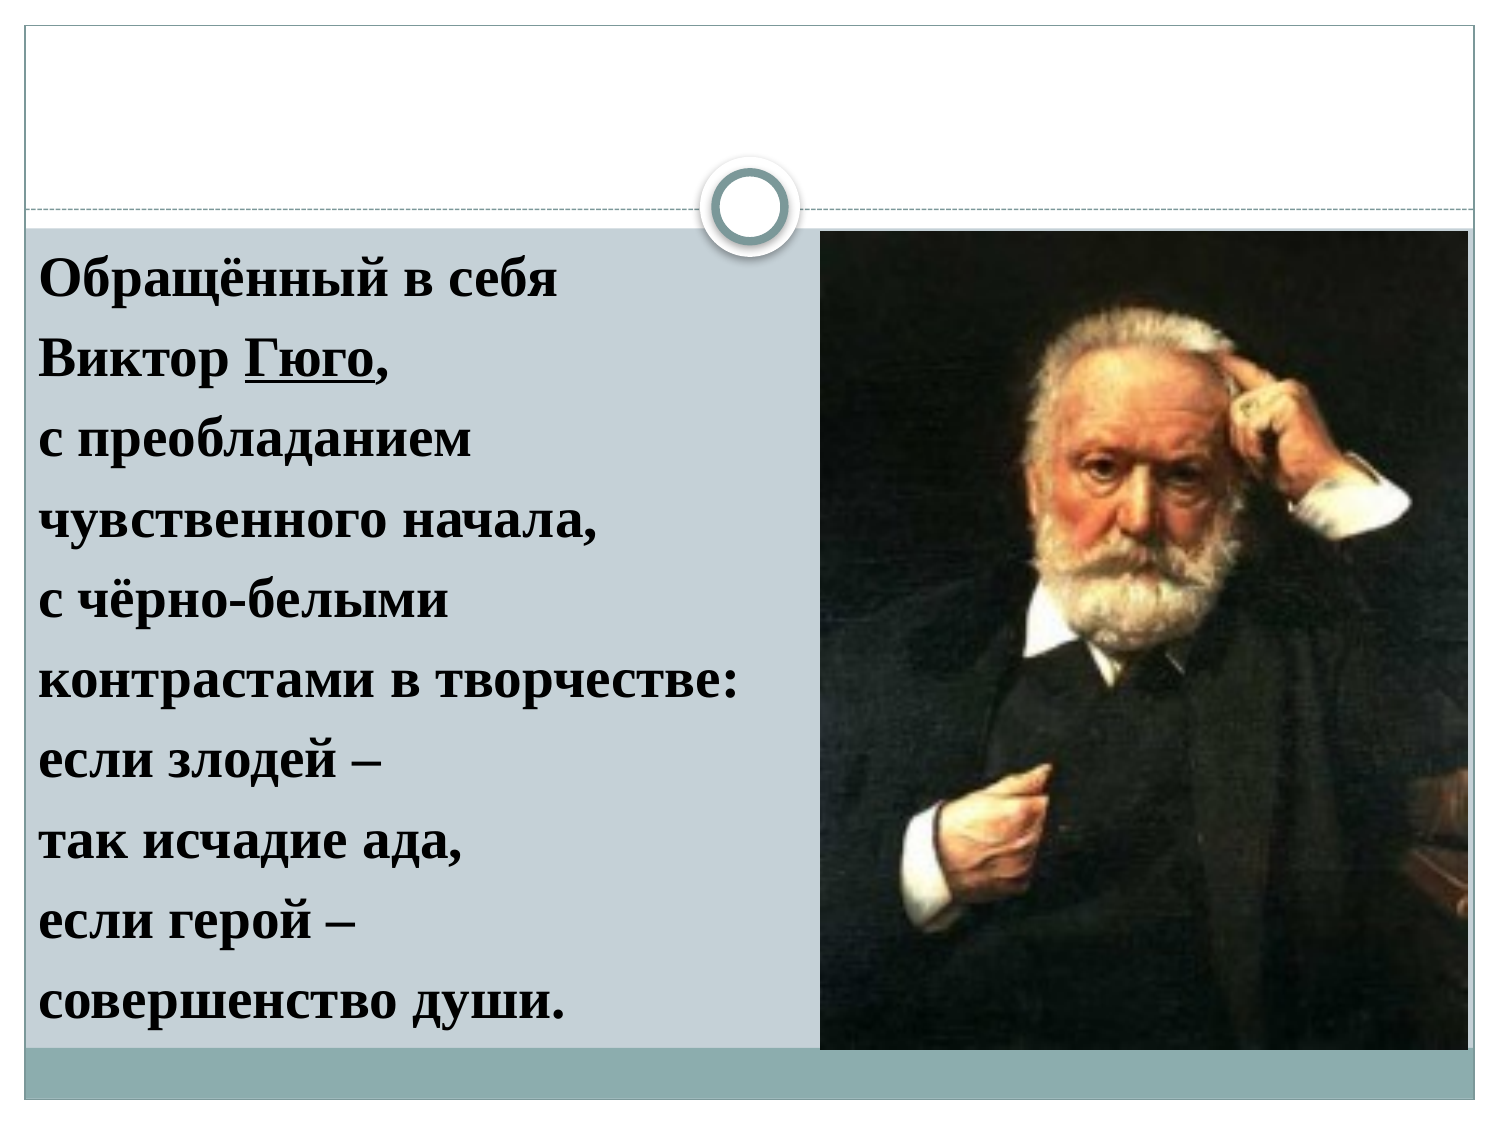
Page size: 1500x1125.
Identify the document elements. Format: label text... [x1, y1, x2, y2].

picture [820, 231, 1468, 1050]
list Обращённый в себя Виктор Гюго, с преобладанием чувственного начала, с чёрно-белыми контрастами в творчестве: если злодей – так исчадие ада, если герой – совершенство души. [23, 231, 817, 1043]
list Обращённый в себя Виктор Гюго, с преобладанием чувственного начала, с чёрно-белыми контрастами в творчестве: если злодей – так исчадие ада, если герой – совершенство души. [1470, 231, 1477, 1043]
